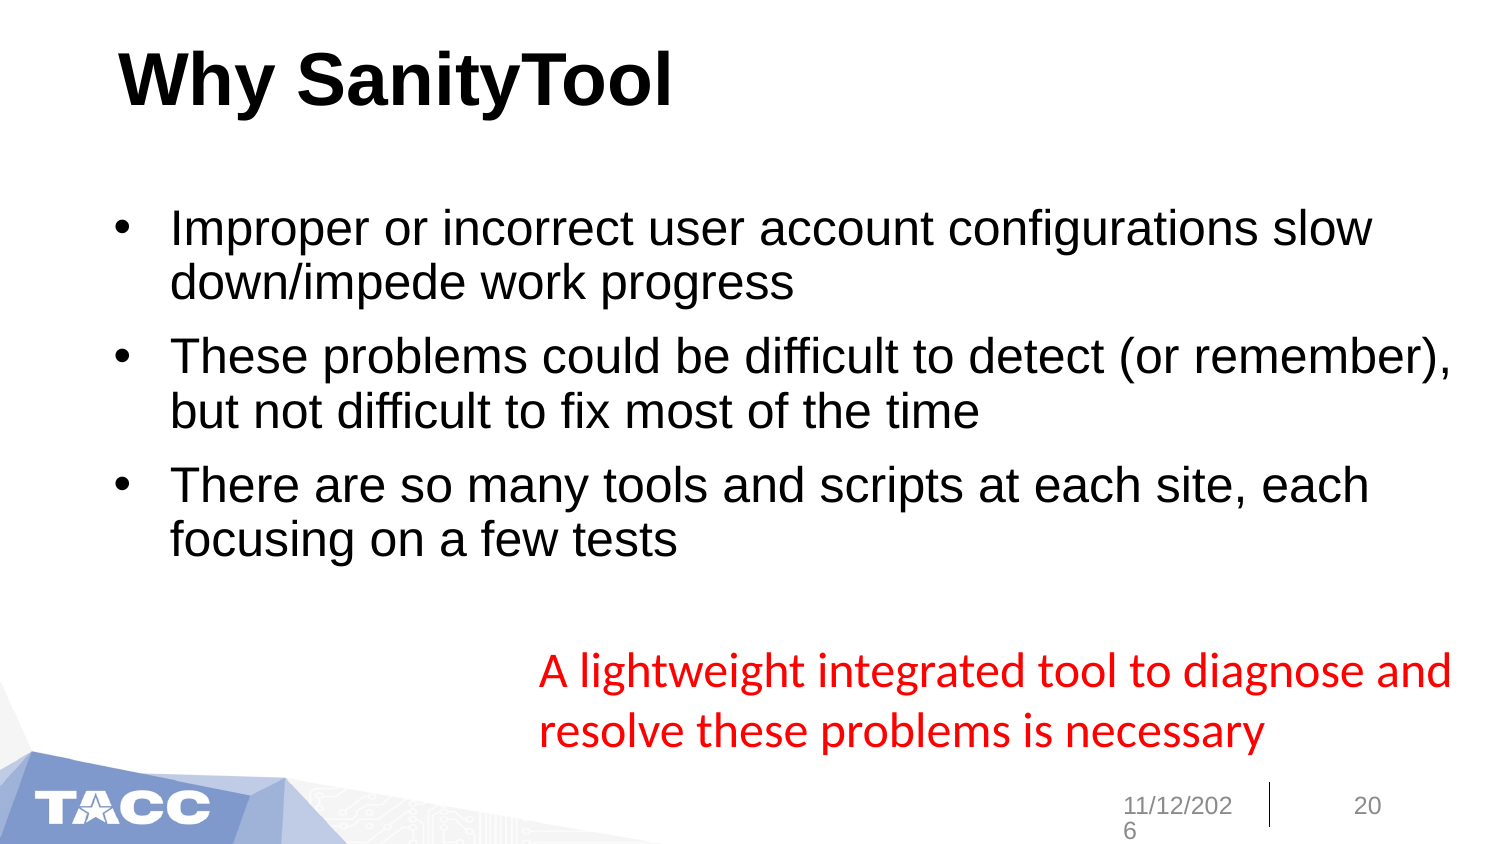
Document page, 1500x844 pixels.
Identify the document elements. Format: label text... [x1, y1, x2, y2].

title Why SanityTool [103, 0, 1397, 164]
picture [0, 0, 1500, 844]
text_box A lightweight integrated tool to diagnose and resolve these problems is necessary [524, 630, 1489, 825]
list Improper or incorrect user account configurations slow down/impede work progress These problems could be difficult to detect (or remember), but not difficult to fix most of the time There are so many tools and scripts at each site, each focusing on a few tests [98, 194, 1477, 730]
